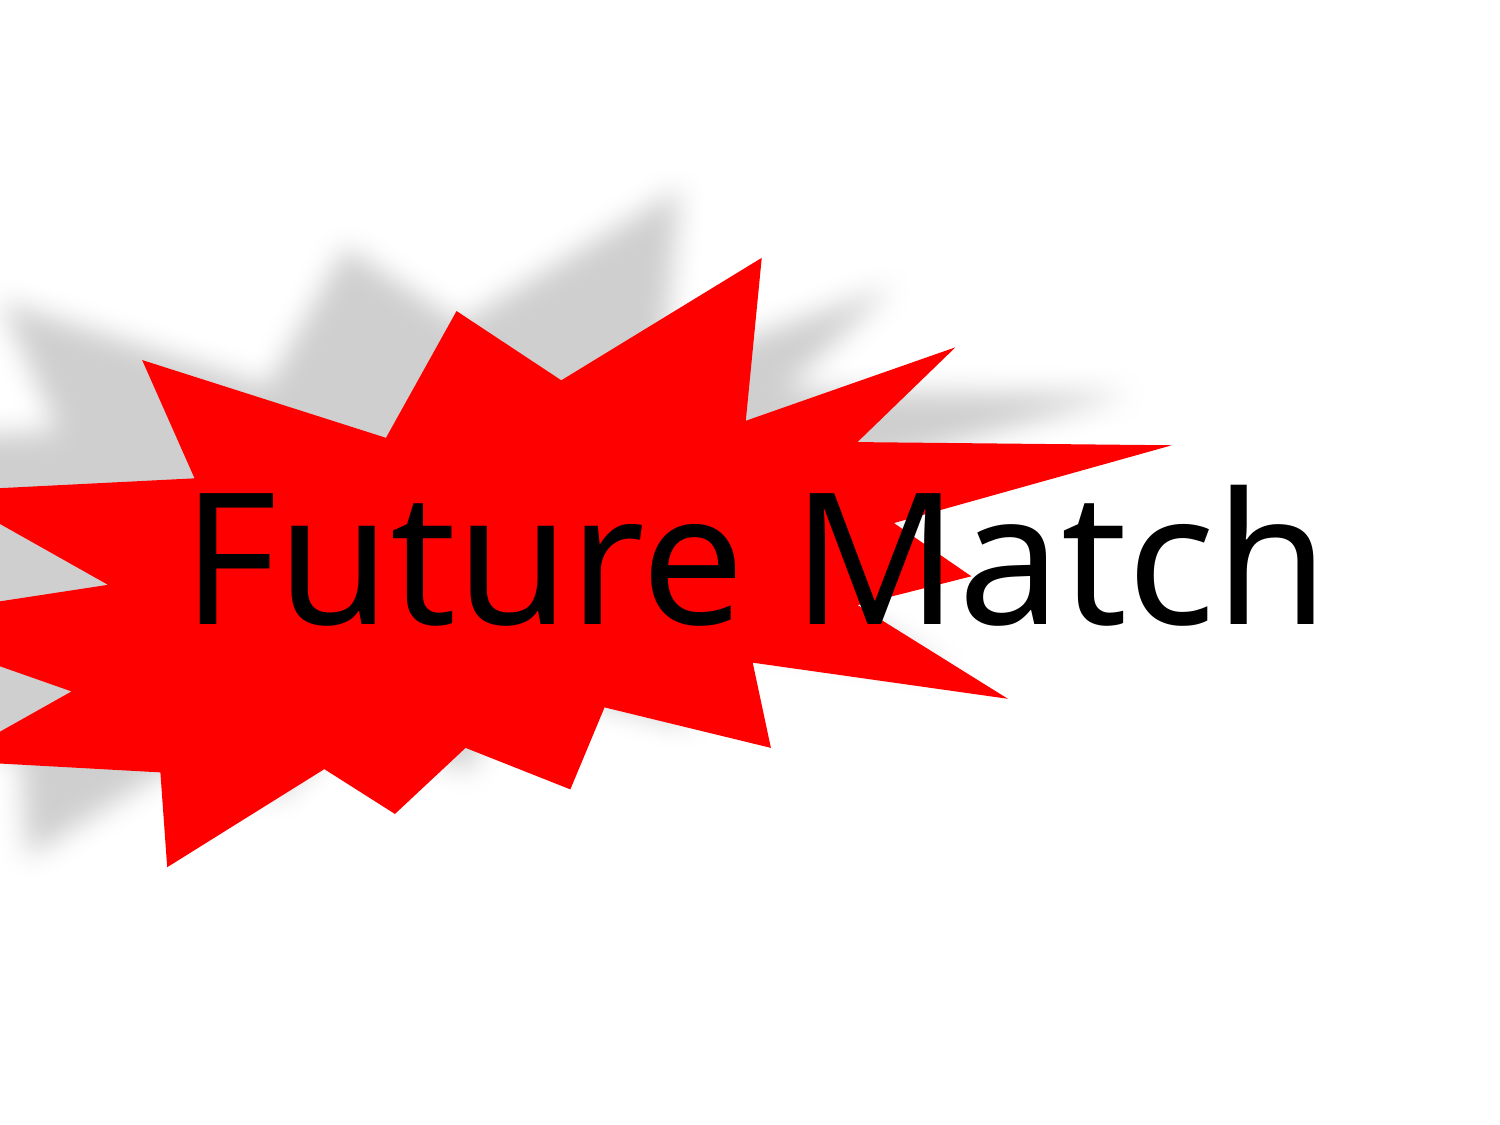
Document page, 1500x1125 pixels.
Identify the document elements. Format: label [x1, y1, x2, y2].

text_box [0, 257, 1419, 868]
